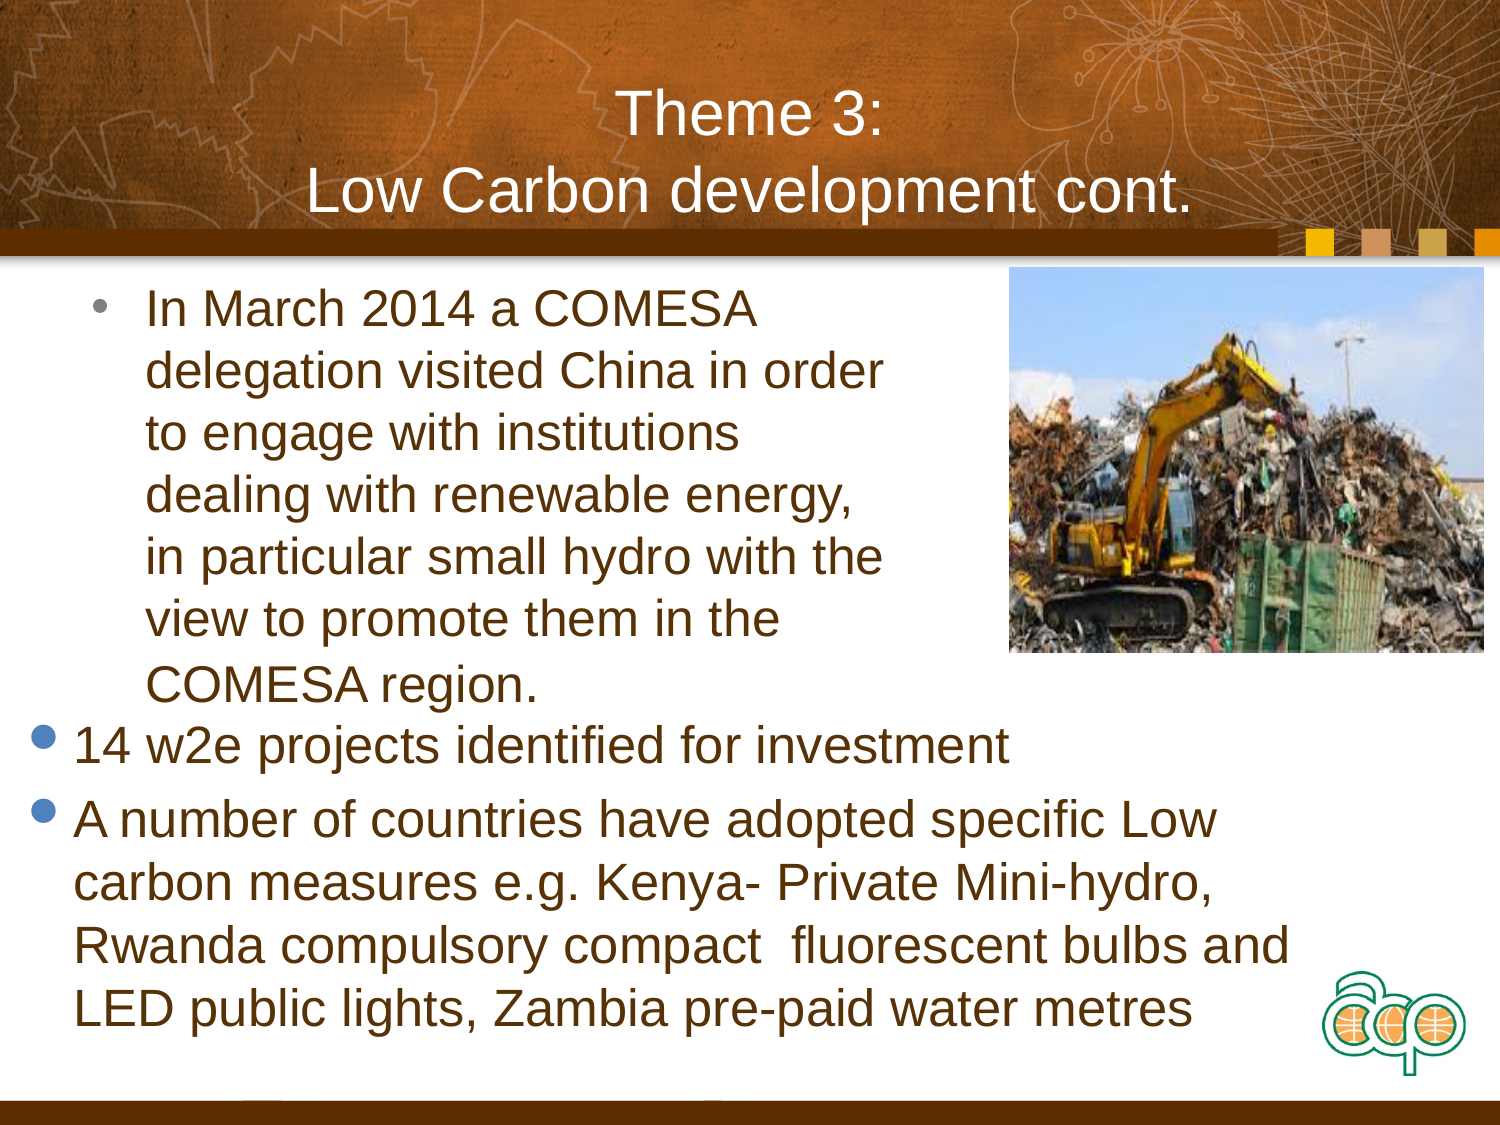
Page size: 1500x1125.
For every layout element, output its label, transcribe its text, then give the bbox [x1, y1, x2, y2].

text_box 14 w2e projects identified for investment A number of countries have adopted specific Low carbon measures e.g. Kenya- Private Mini-hydro, Rwanda compulsory compact fluorescent bulbs and LED public lights, Zambia pre-paid water metres [0, 704, 1318, 1105]
title Theme 3: Low Carbon development cont. [73, 61, 1427, 235]
list In March 2014 a COMESA delegation visited China in order to engage with institutions dealing with renewable energy, in particular small hydro with the view to promote them in the COMESA region. [76, 266, 921, 704]
picture [0, 0, 1500, 1125]
